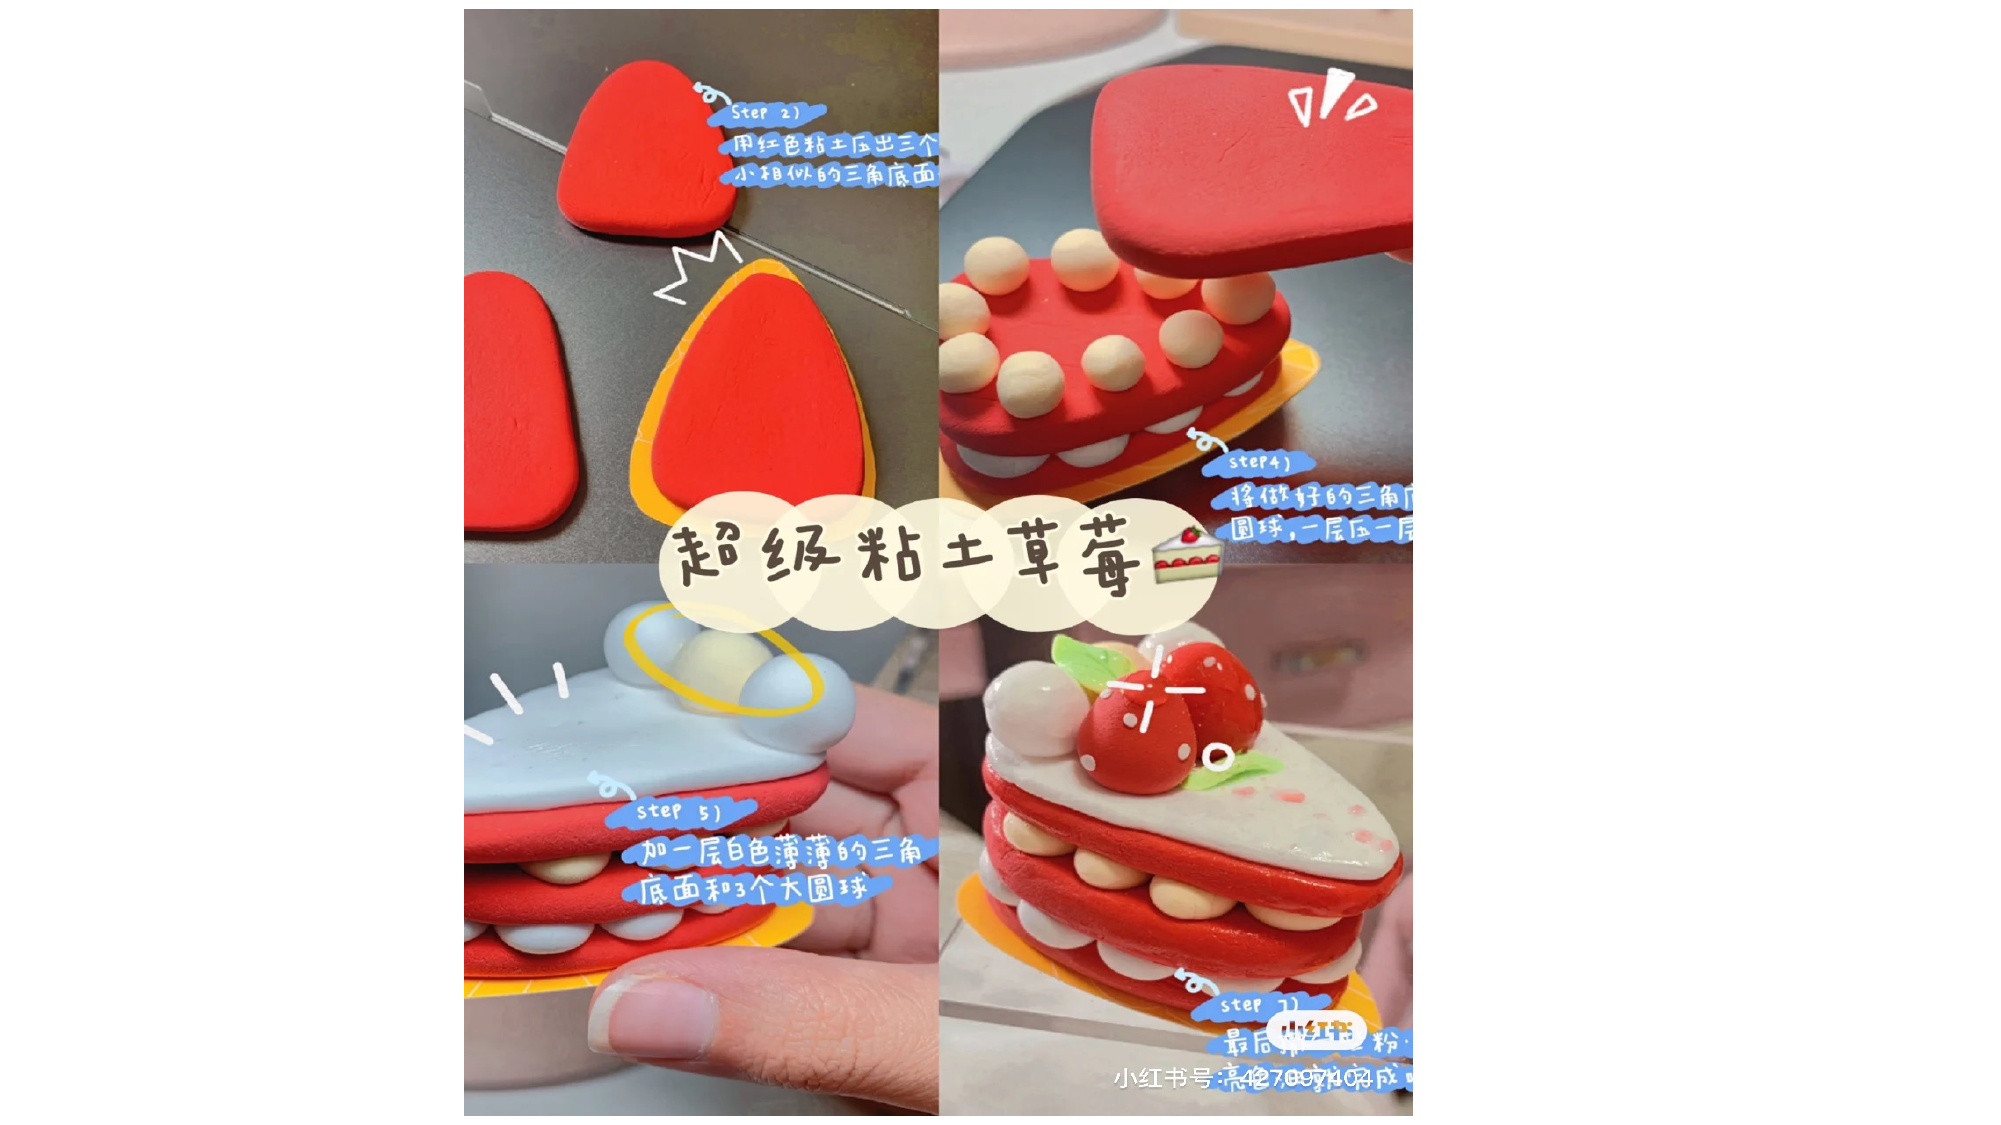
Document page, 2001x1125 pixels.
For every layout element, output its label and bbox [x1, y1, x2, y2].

list [463, 9, 1413, 1116]
